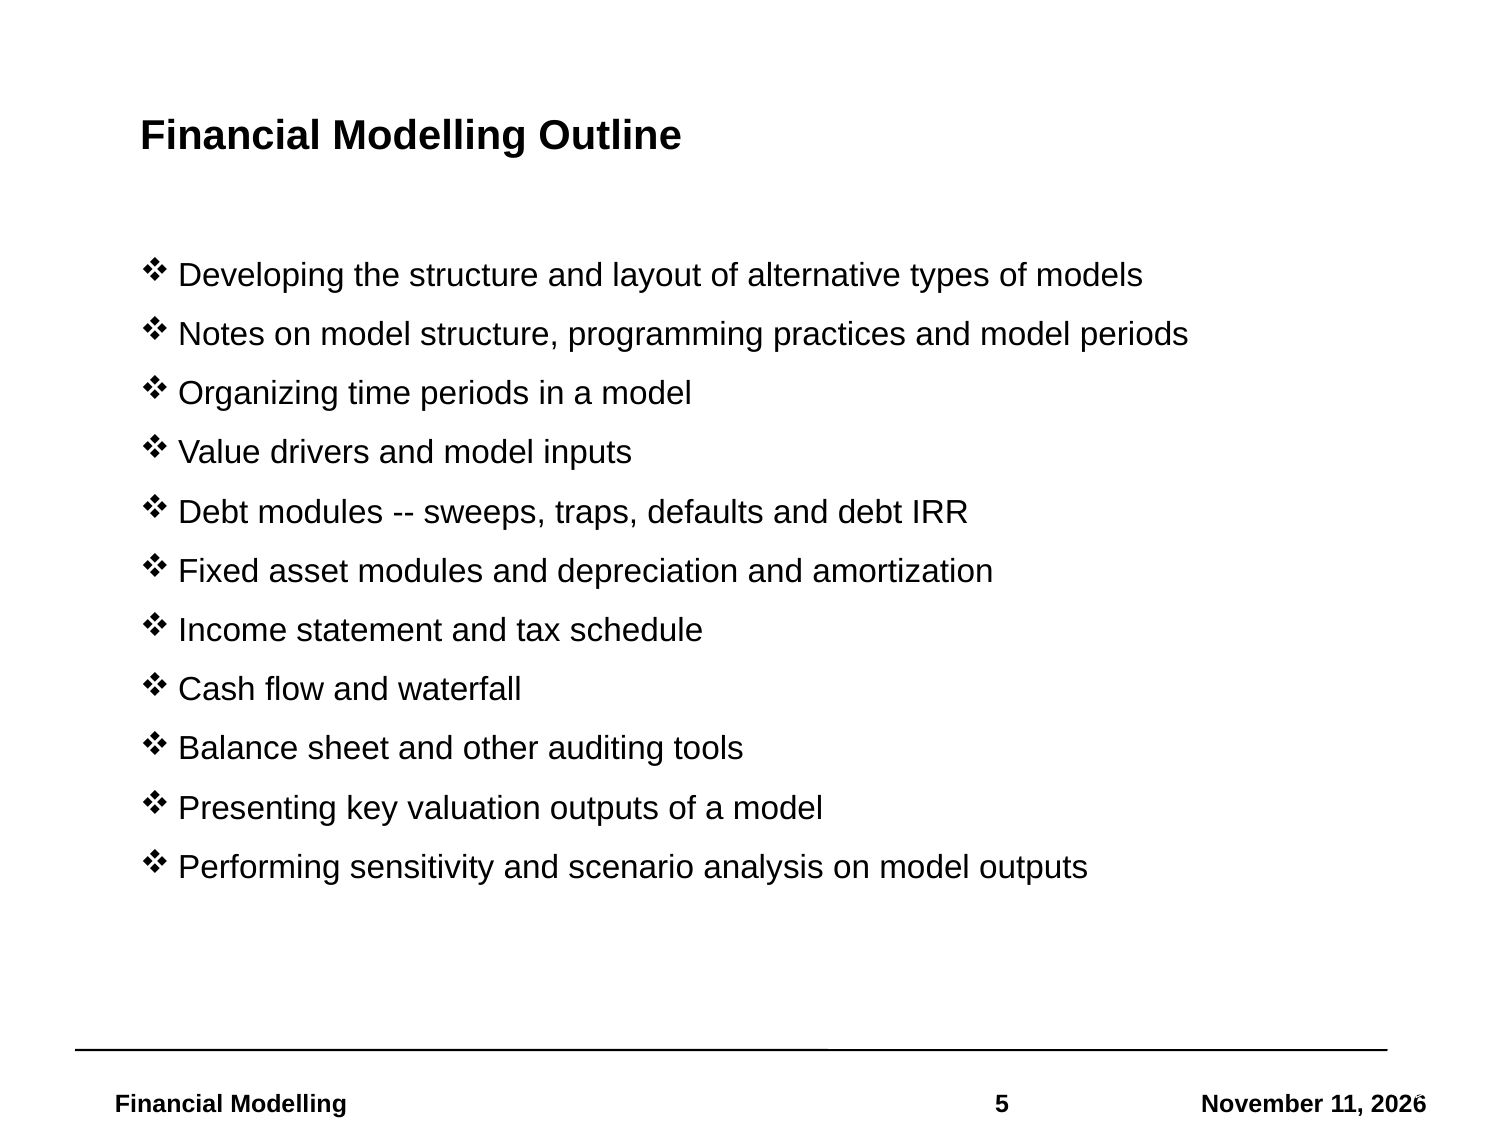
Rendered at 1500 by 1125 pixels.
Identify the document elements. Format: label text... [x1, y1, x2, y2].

list Developing the structure and layout of alternative types of models Notes on model structure, programming practices and model periods Organizing time periods in a model Value drivers and model inputs Debt modules -- sweeps, traps, defaults and debt IRR Fixed asset modules and depreciation and amortization Income statement and tax schedule Cash flow and waterfall Balance sheet and other auditing tools Presenting key valuation outputs of a model Performing sensitivity and scenario analysis on model outputs [124, 249, 1413, 1001]
title Financial Modelling Outline [124, 99, 1413, 226]
